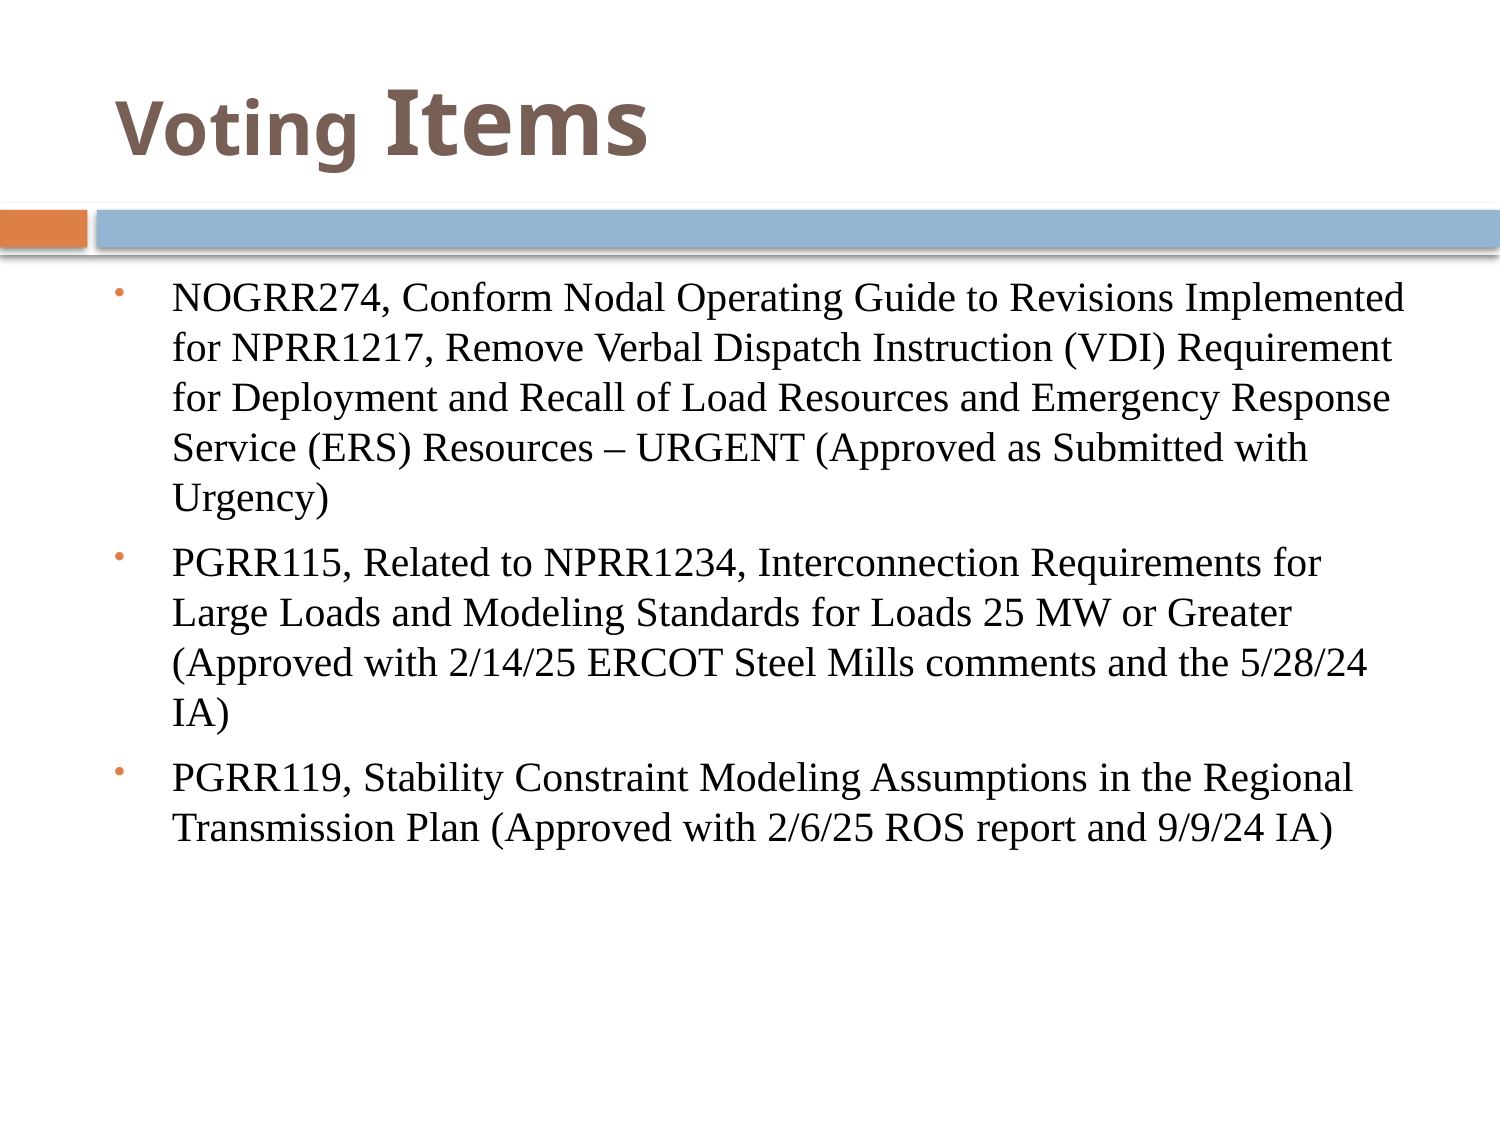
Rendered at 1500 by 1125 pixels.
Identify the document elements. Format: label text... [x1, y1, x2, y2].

title Voting Items [100, 37, 1439, 201]
list NOGRR274, Conform Nodal Operating Guide to Revisions Implemented for NPRR1217, Remove Verbal Dispatch Instruction (VDI) Requirement for Deployment and Recall of Load Resources and Emergency Response Service (ERS) Resources – URGENT (Approved as Submitted with Urgency) PGRR115, Related to NPRR1234, Interconnection Requirements for Large Loads and Modeling Standards for Loads 25 MW or Greater (Approved with 2/14/25 ERCOT Steel Mills comments and the 5/28/24 IA) PGRR119, Stability Constraint Modeling Assumptions in the Regional Transmission Plan (Approved with 2/6/25 ROS report and 9/9/24 IA) [100, 262, 1439, 1001]
